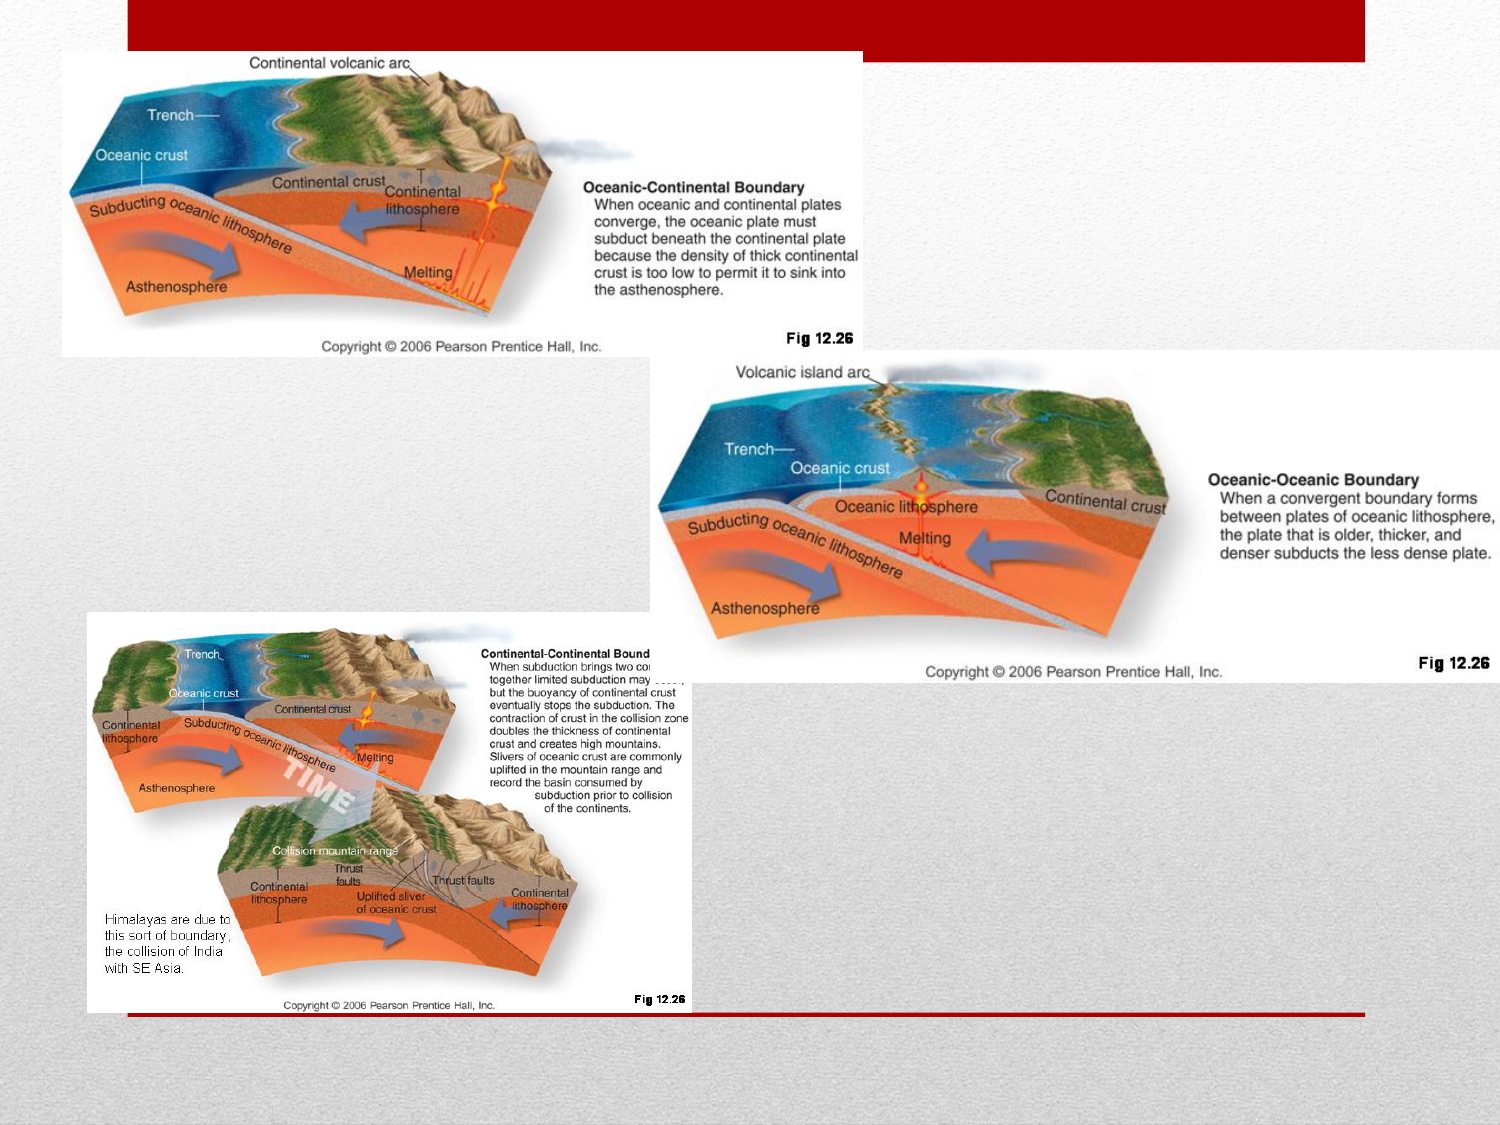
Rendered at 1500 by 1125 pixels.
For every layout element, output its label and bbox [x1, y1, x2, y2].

picture [61, 50, 1500, 1014]
